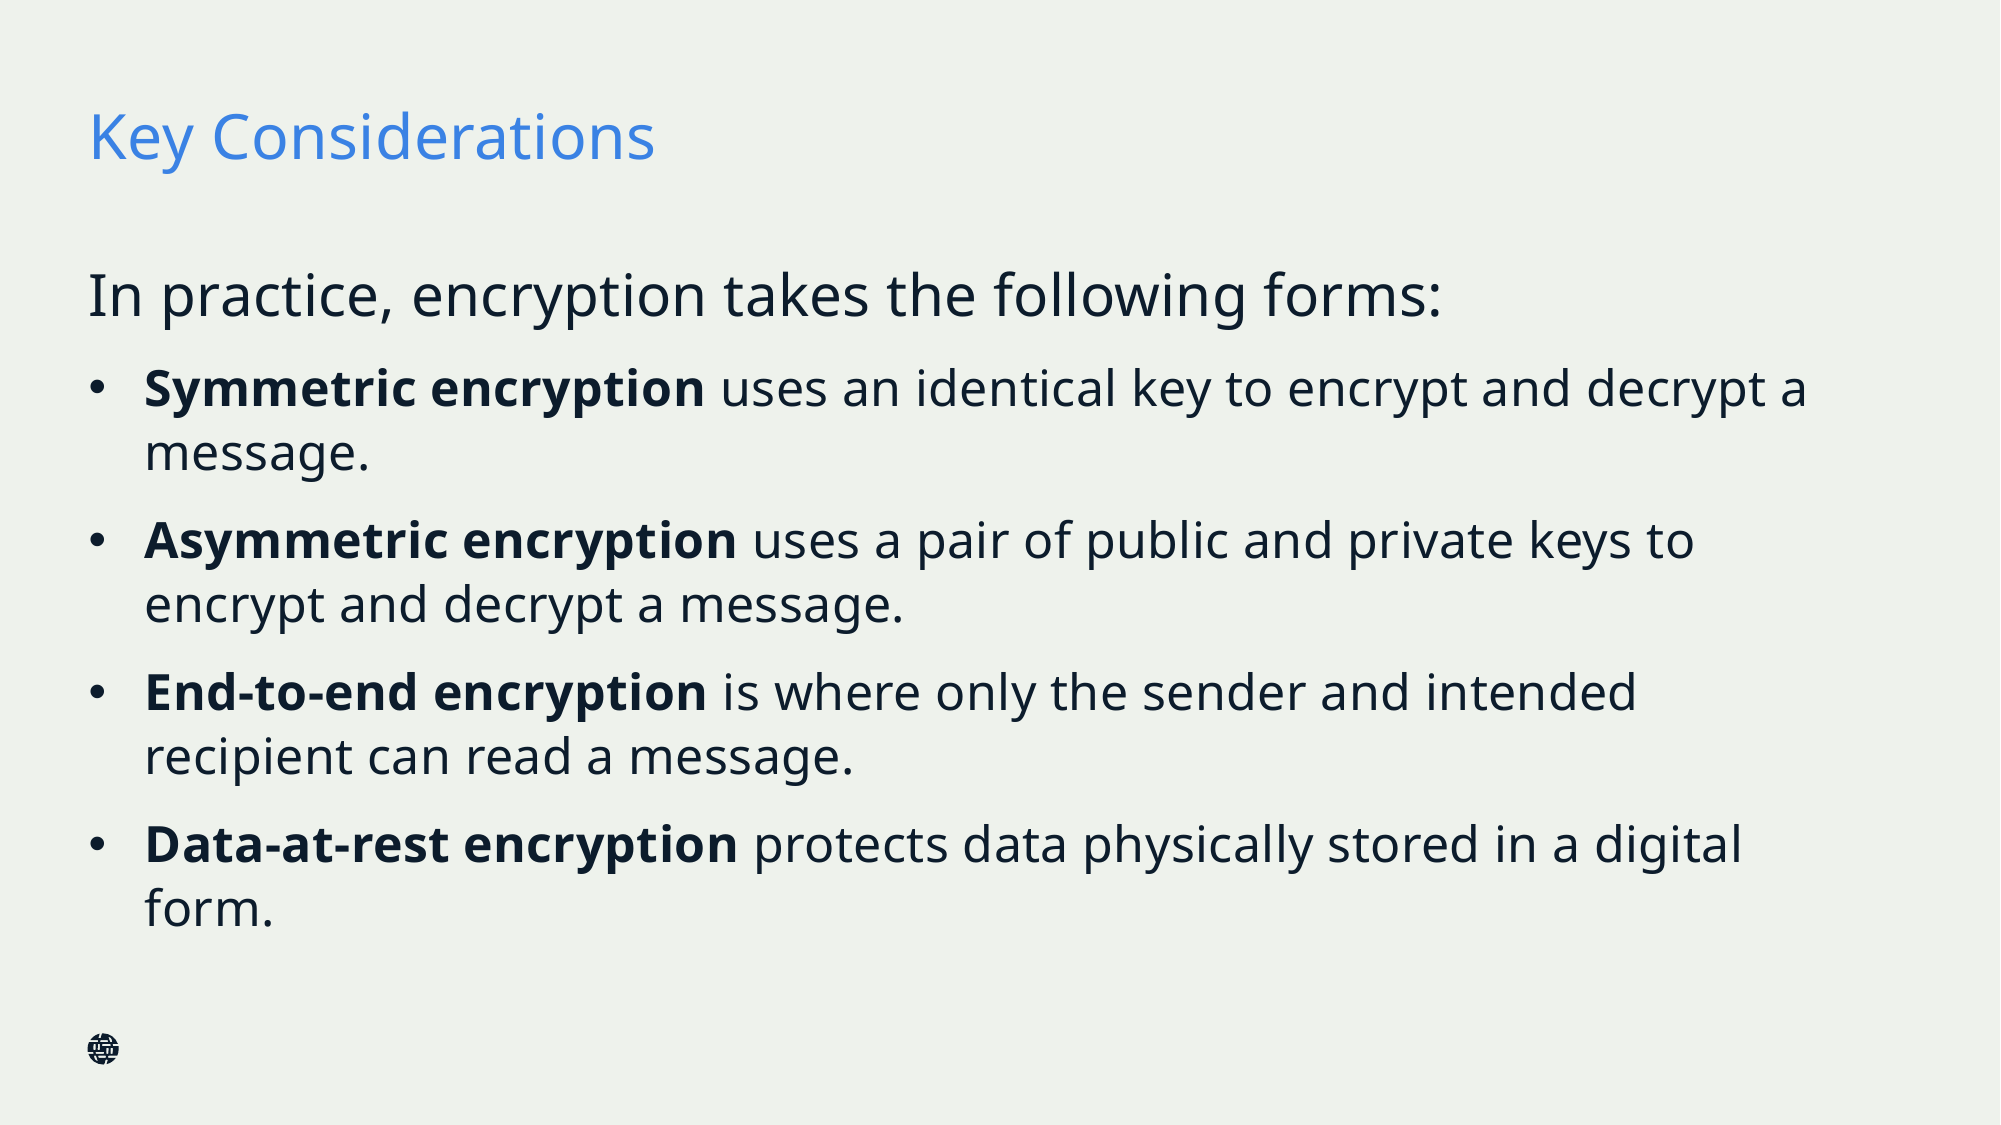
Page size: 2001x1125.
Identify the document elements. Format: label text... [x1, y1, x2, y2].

list In practice, encryption takes the following forms: Symmetric encryption uses an identical key to encrypt and decrypt a message. Asymmetric encryption uses a pair of public and private keys to encrypt and decrypt a message. End-to-end encryption is where only the sender and intended recipient can read a message. Data-at-rest encryption protects data physically stored in a digital form. [88, 253, 1863, 882]
title Key Considerations [88, 93, 1914, 182]
